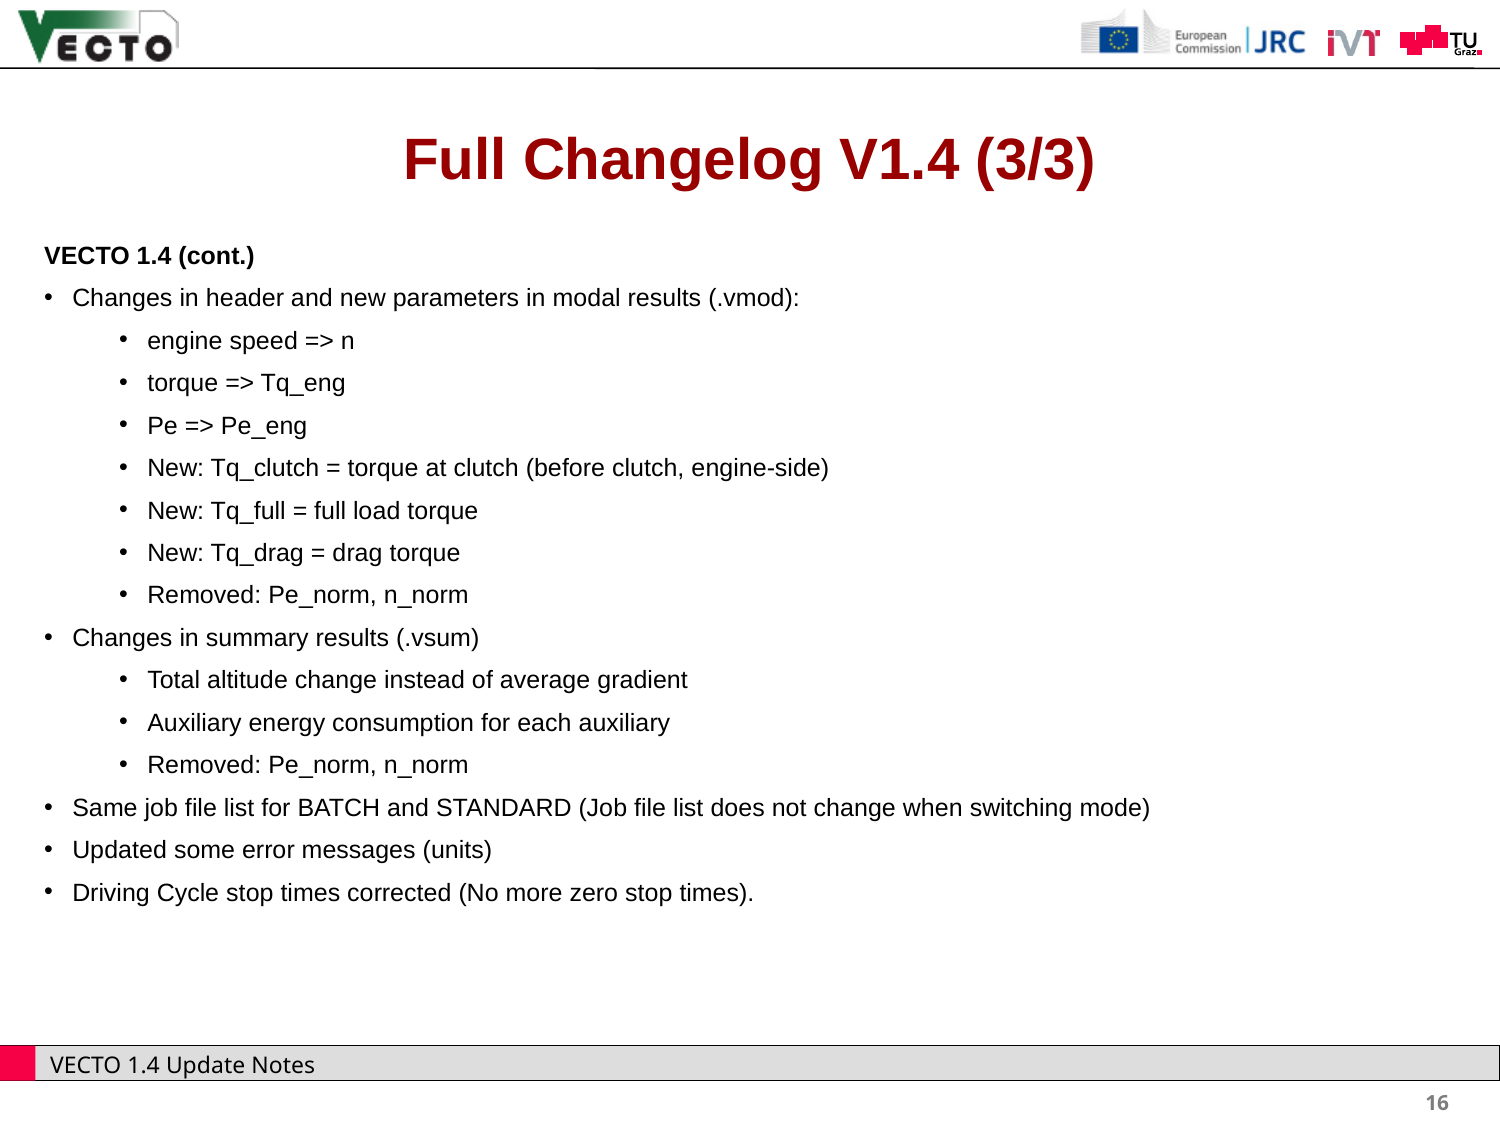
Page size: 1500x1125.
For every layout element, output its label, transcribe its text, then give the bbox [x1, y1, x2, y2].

text_box VECTO 1.4 (cont.) Changes in header and new parameters in modal results (.vmod): engine speed => n torque => Tq_eng Pe => Pe_eng New: Tq_clutch = torque at clutch (before clutch, engine-side) New: Tq_full = full load torque New: Tq_drag = drag torque Removed: Pe_norm, n_norm Changes in summary results (.vsum) Total altitude change instead of average gradient Auxiliary energy consumption for each auxiliary Removed: Pe_norm, n_norm Same job file list for BATCH and STANDARD (Job file list does not change when switching mode) Updated some error messages (units) Driving Cycle stop times corrected (No more zero stop times). [29, 231, 1471, 914]
picture [1080, 7, 1306, 54]
title Full Changelog V1.4 (3/3) [0, 127, 1500, 185]
picture [17, 9, 179, 65]
picture [1328, 30, 1380, 56]
